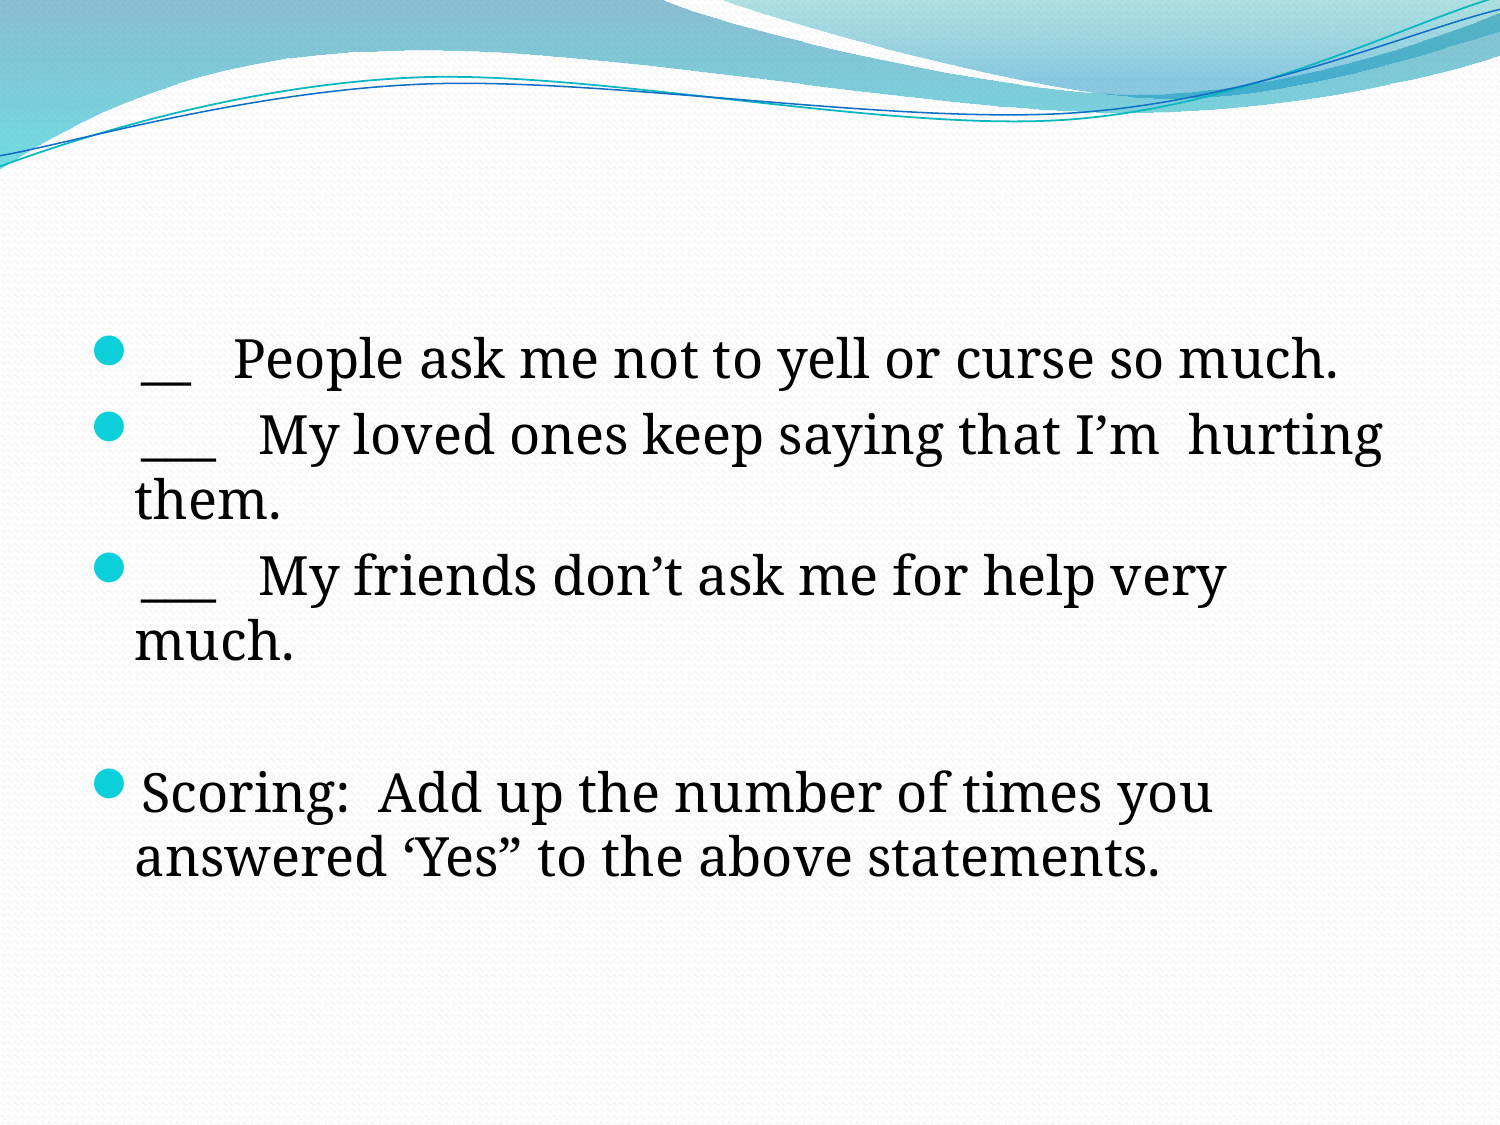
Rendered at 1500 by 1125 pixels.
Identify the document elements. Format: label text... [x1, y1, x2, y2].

list __ People ask me not to yell or curse so much. ___ My loved ones keep saying that I’m hurting them. ___ My friends don’t ask me for help very much. Scoring: Add up the number of times you answered ‘Yes” to the above statements. [75, 317, 1425, 1038]
